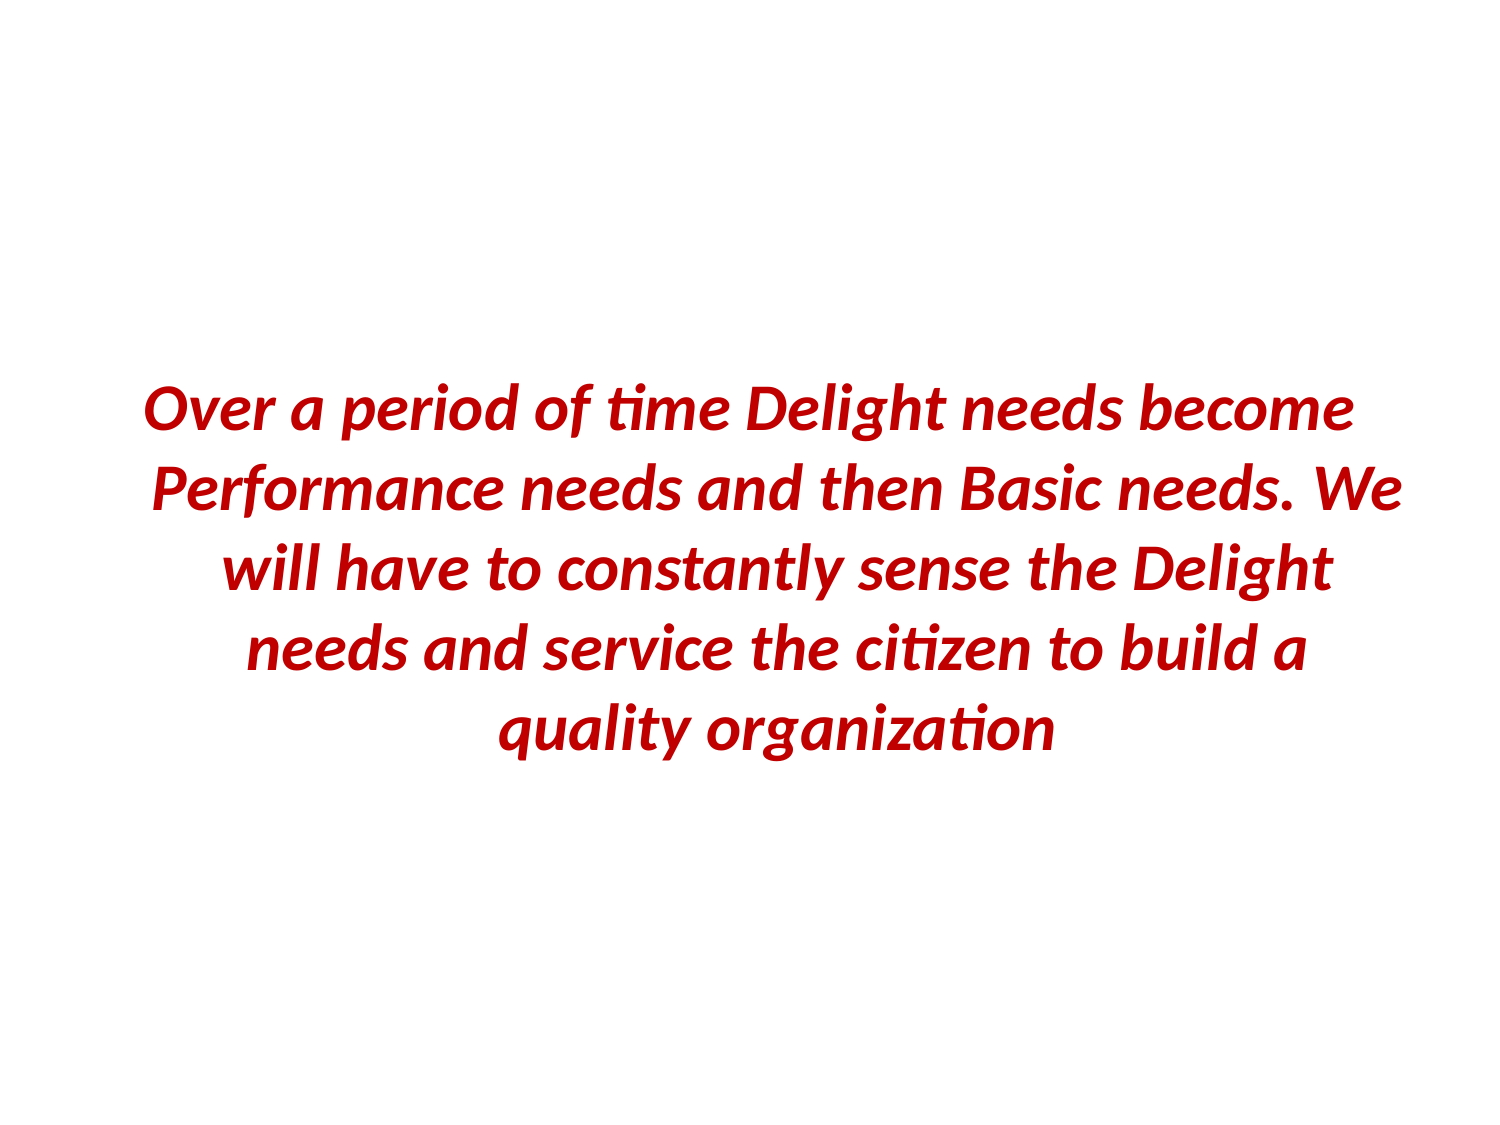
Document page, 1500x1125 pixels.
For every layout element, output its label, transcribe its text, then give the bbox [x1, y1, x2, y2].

list Over a period of time Delight needs become Performance needs and then Basic needs. We will have to constantly sense the Delight needs and service the citizen to build a quality organization [75, 262, 1425, 1005]
